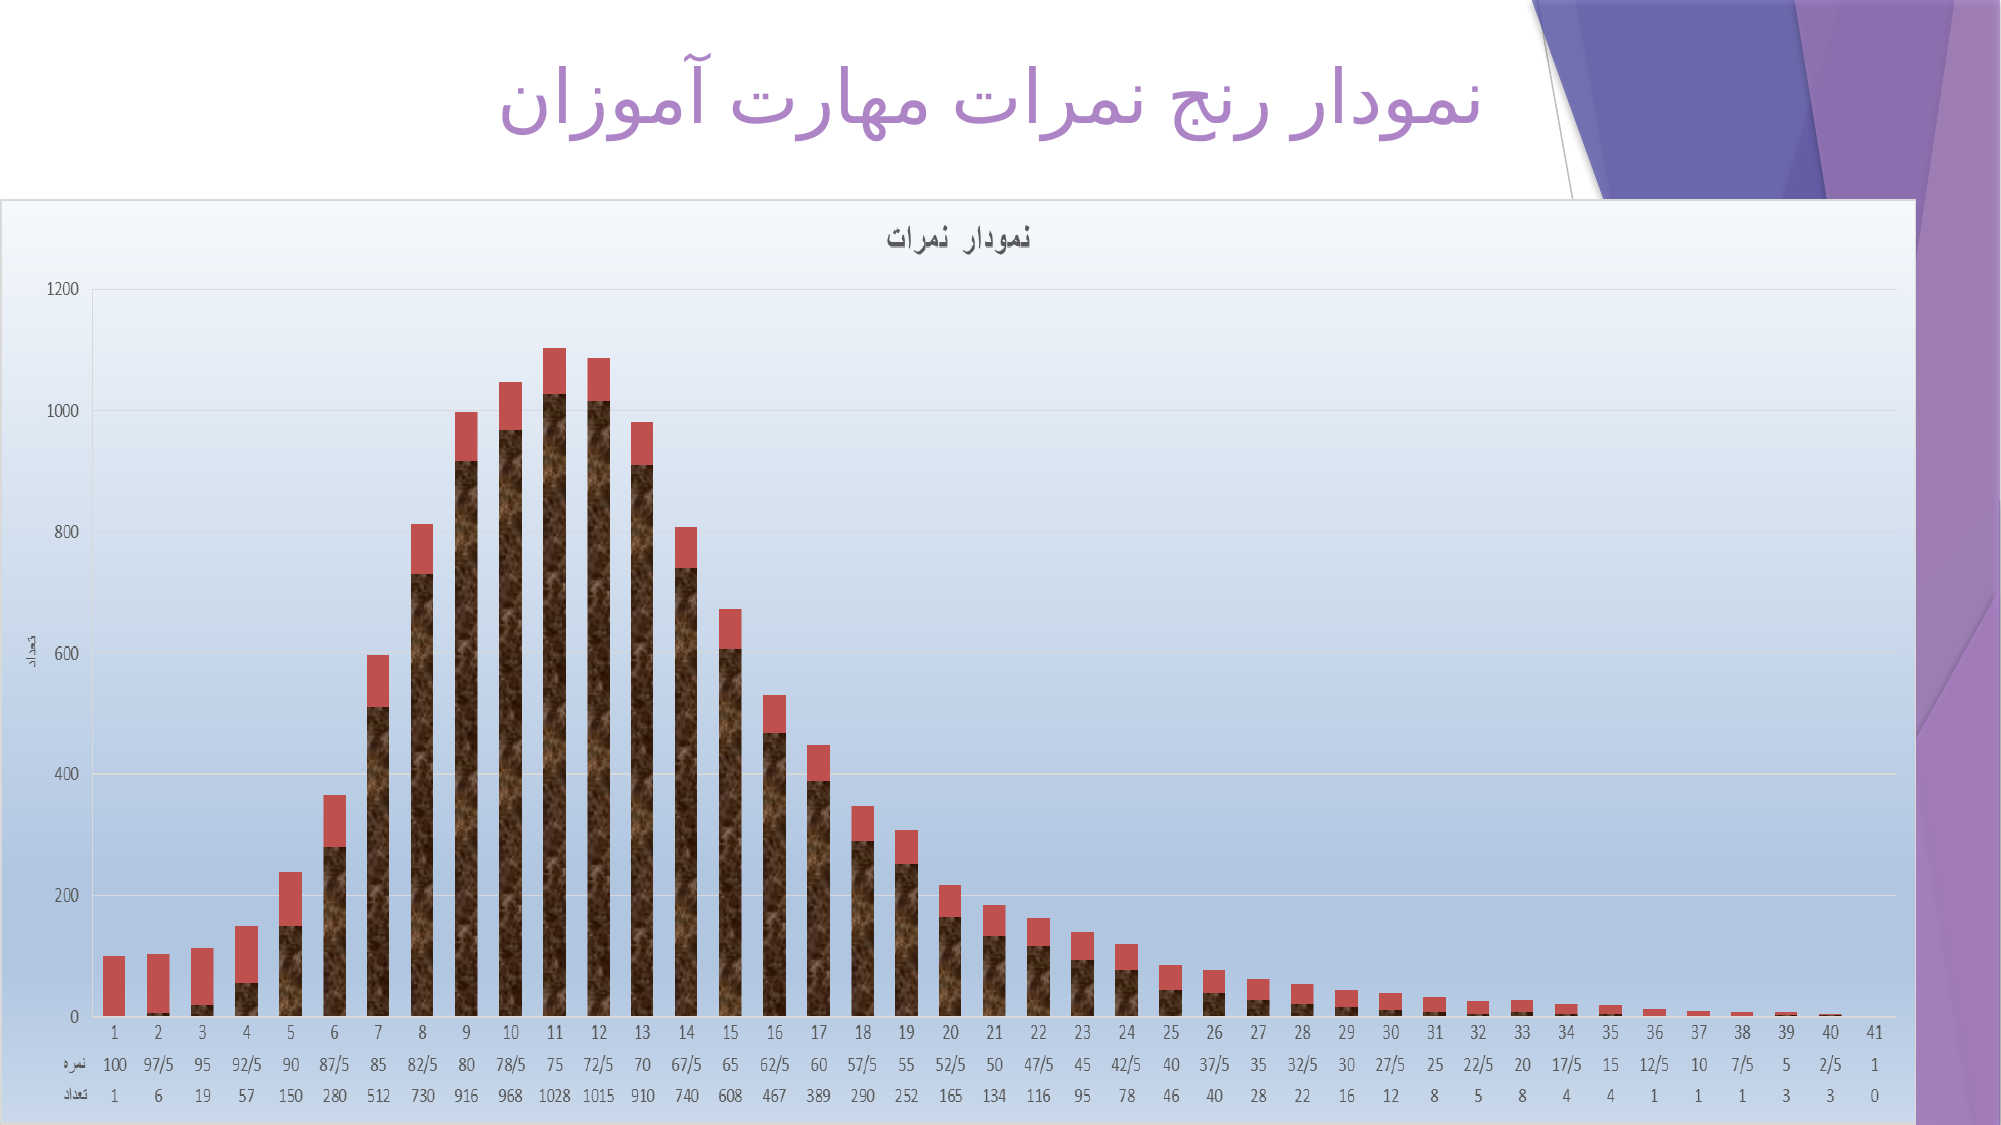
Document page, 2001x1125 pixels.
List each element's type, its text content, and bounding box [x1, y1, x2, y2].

picture [0, 199, 1917, 1125]
title نمودار رنج نمرات مهارت آموزان [91, 41, 1502, 196]
